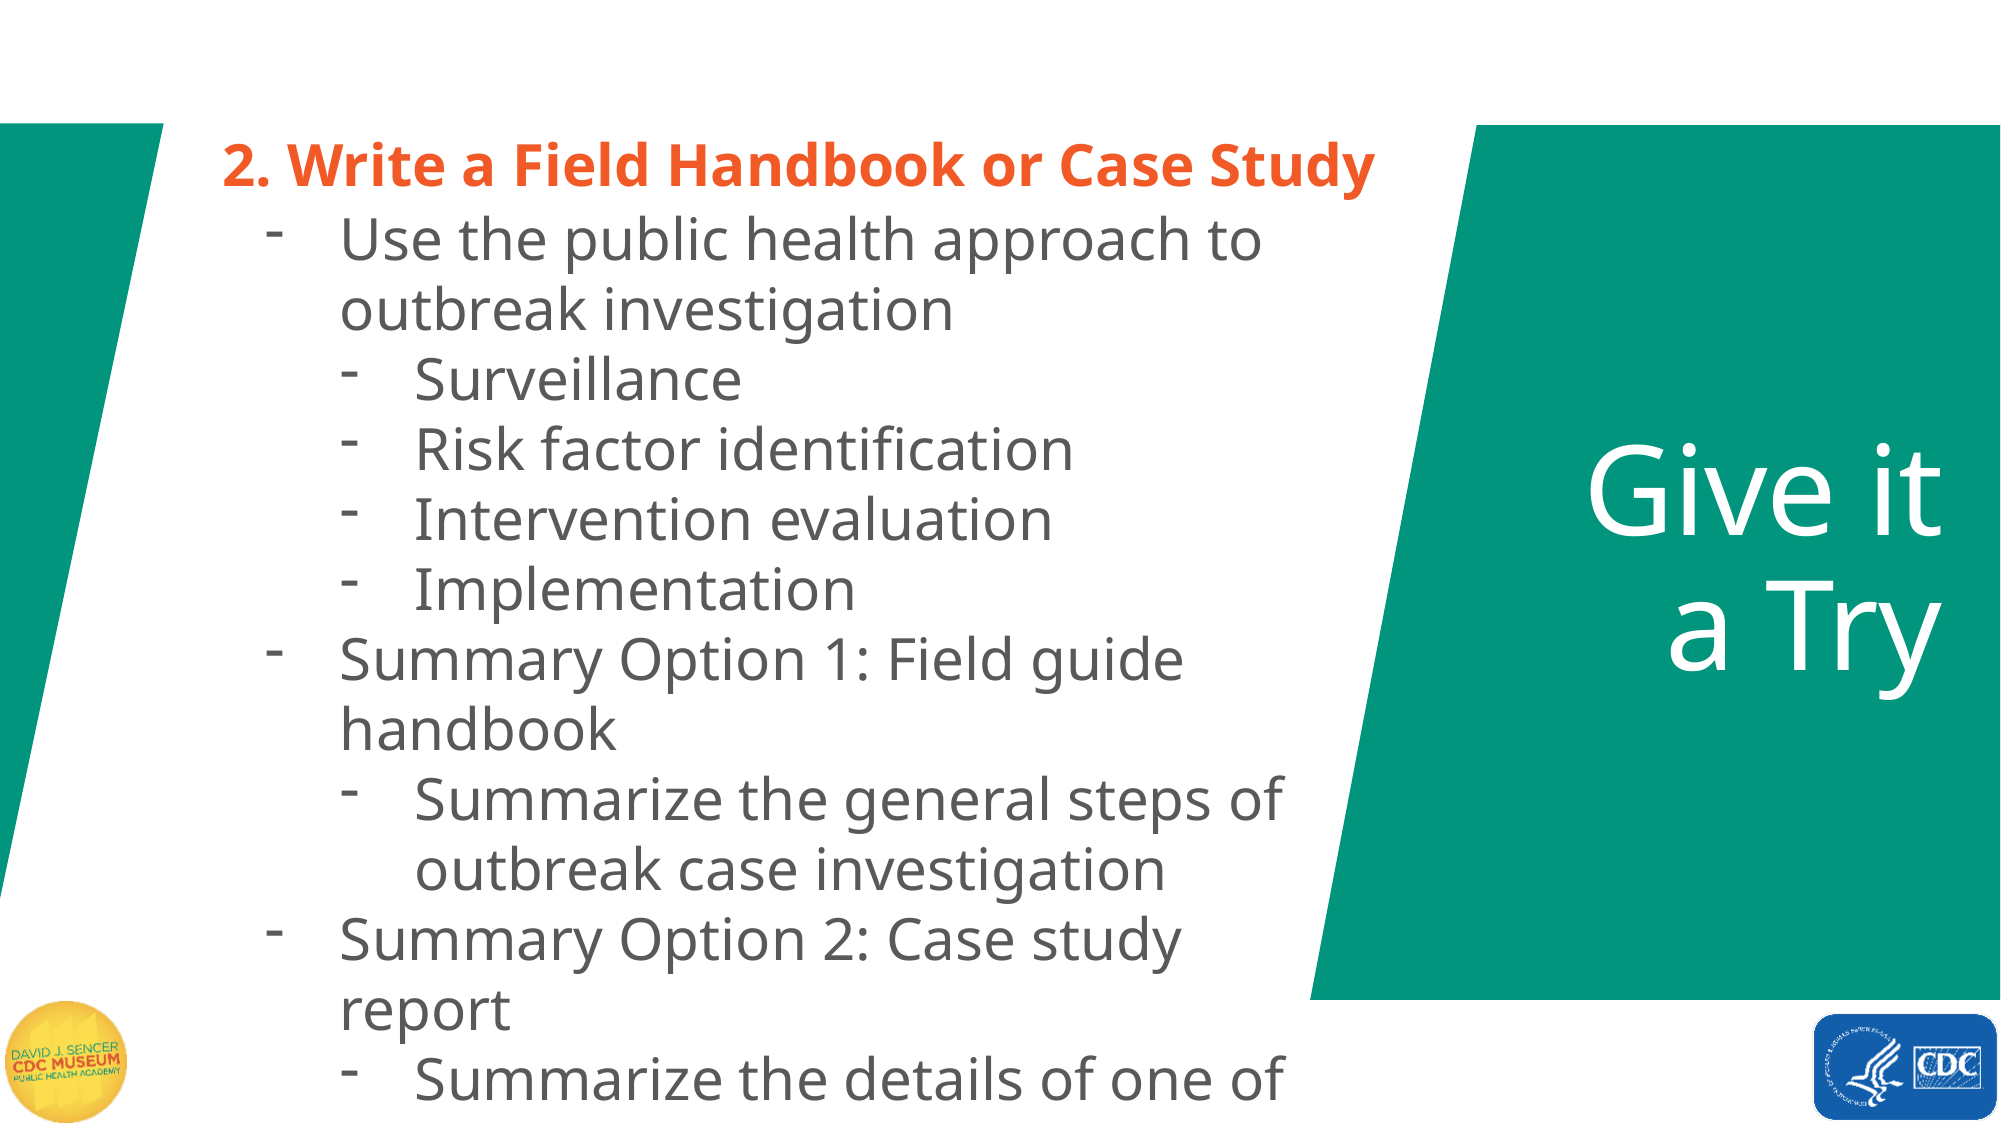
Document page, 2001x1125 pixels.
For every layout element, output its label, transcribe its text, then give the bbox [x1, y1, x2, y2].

title Give it a Try [1473, 306, 1957, 819]
text_box [0, 122, 165, 902]
text_box [0, 0, 2000, 1125]
picture [1801, 1006, 2000, 1125]
text_box [1371, 124, 2000, 1001]
list 2. Write a Field Handbook or Case Study [206, 122, 1452, 215]
picture [4, 1001, 127, 1123]
text_box Use the public health approach to outbreak investigation Surveillance Risk factor identification Intervention evaluation Implementation Summary Option 1: Field guide handbook Summarize the general steps of outbreak case investigation Summary Option 2: Case study report Summarize the details of one of the outbreak case [250, 194, 1371, 1125]
